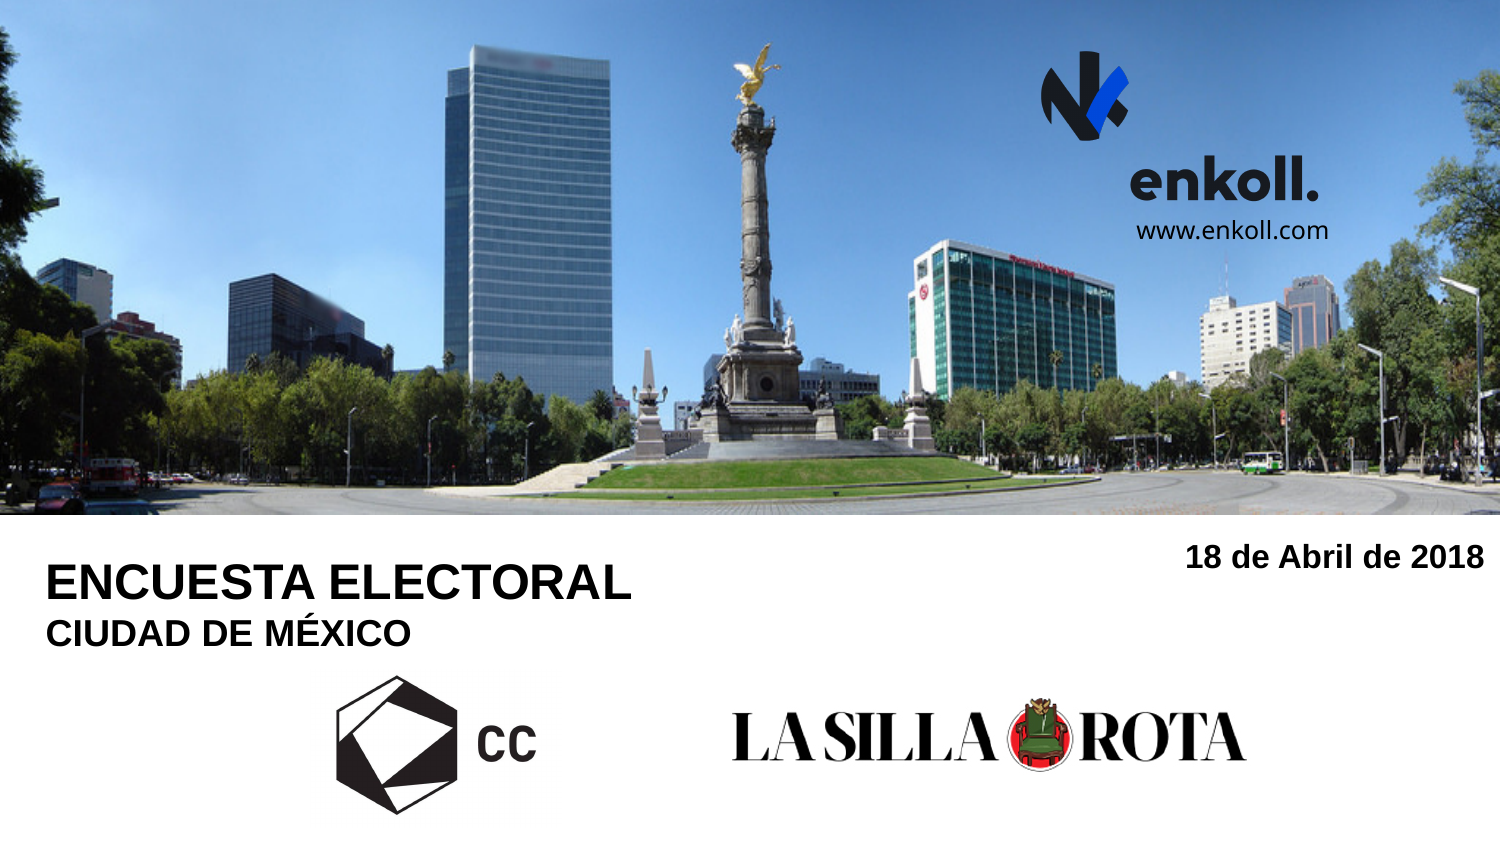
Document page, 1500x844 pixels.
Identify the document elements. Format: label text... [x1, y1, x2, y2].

text_box 18 de Abril de 2018 [1046, 522, 1500, 590]
title ENCUESTA ELECTORAL CIUDAD DE MÉXICO [30, 526, 703, 670]
picture [310, 668, 562, 828]
picture [702, 694, 1282, 778]
picture [0, 0, 1500, 515]
